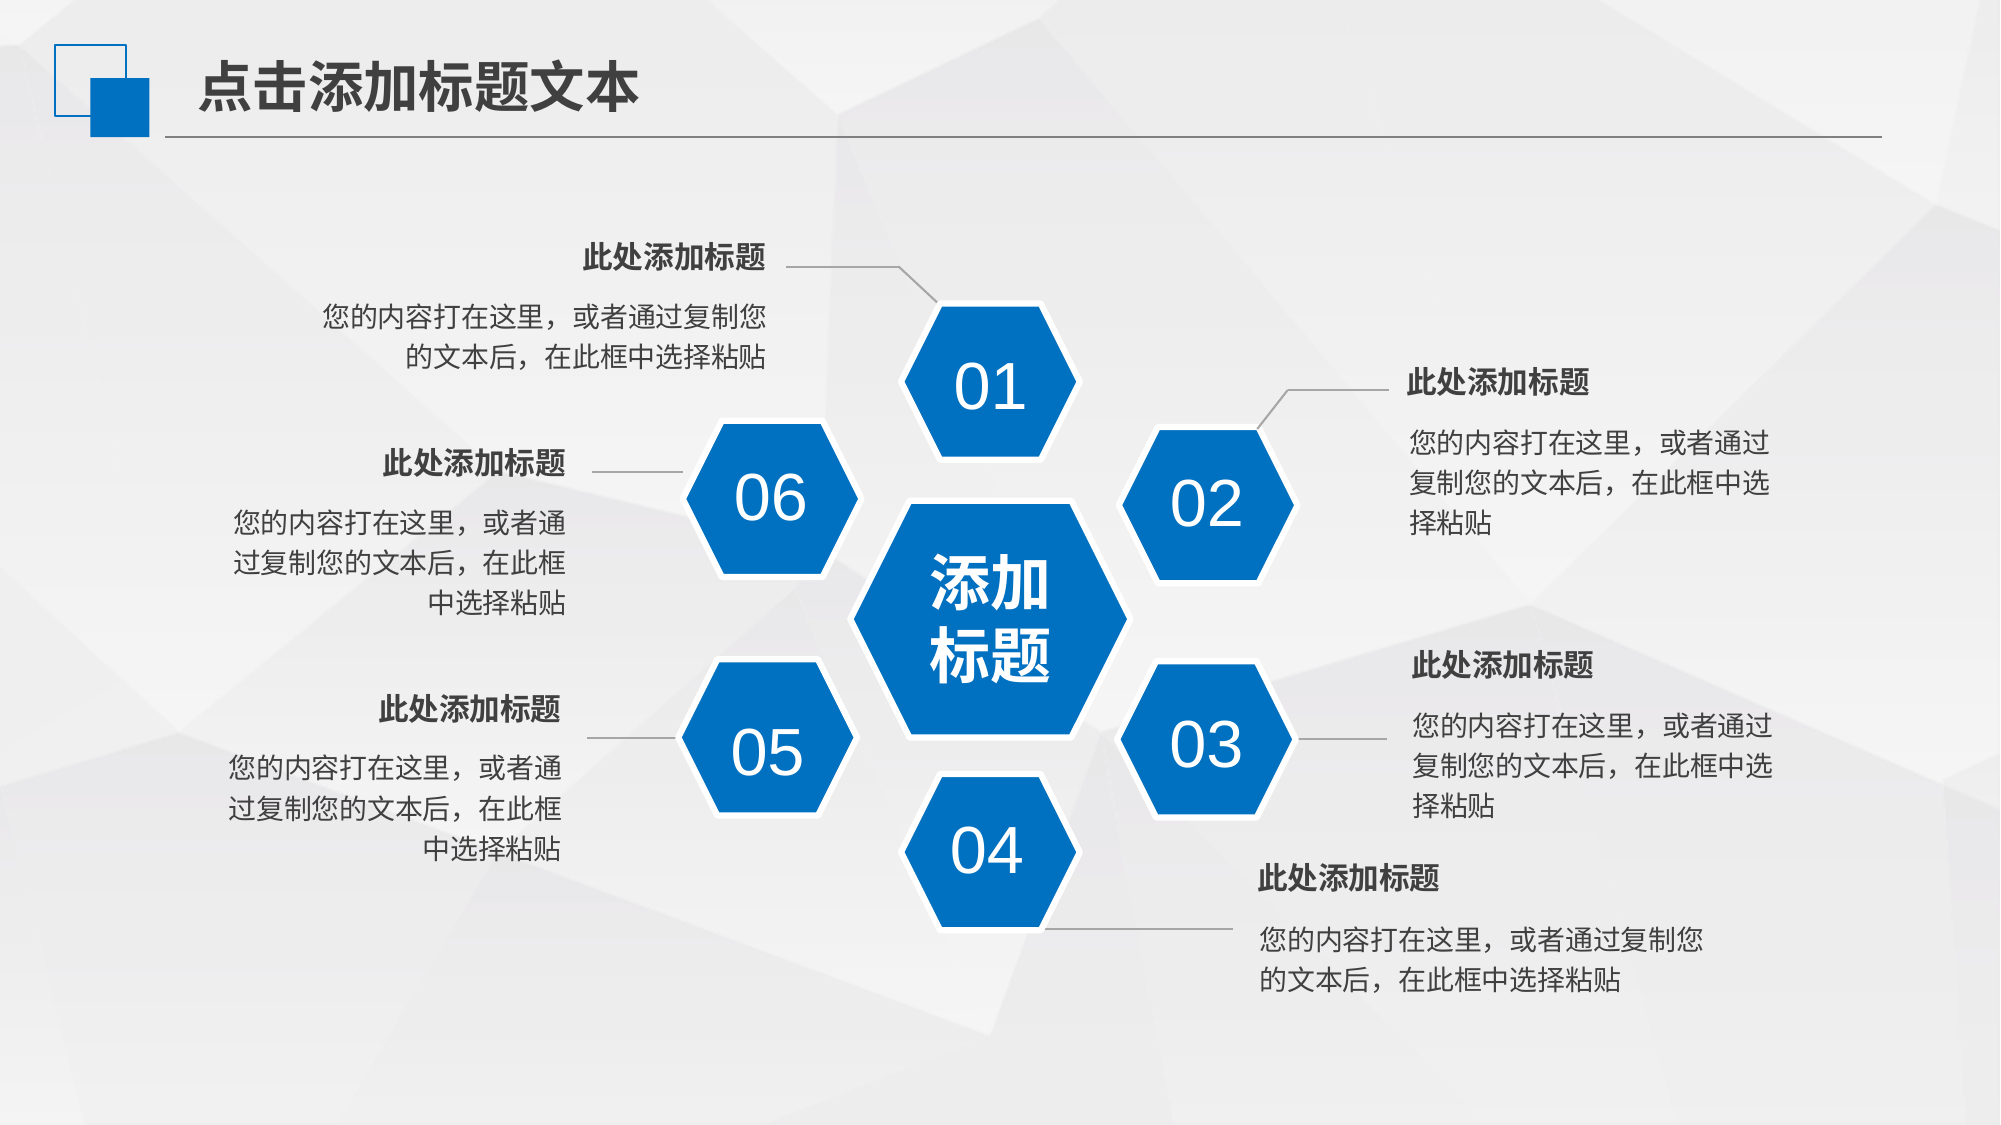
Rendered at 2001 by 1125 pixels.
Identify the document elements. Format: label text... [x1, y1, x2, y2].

text_box 此处添加标题 [1392, 356, 1603, 407]
text_box 您的内容打在这里，或者通过复制您的文本后，在此框中选择粘贴 [206, 492, 580, 626]
text_box 您的内容打在这里，或者通过复制您的文本后，在此框中选择粘贴 [291, 285, 780, 380]
picture [0, 0, 2000, 1125]
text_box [900, 773, 1081, 931]
text_box 此处添加标题 [568, 231, 780, 282]
text_box 您的内容打在这里，或者通过复制您的文本后，在此框中选择粘贴 [1398, 695, 1797, 830]
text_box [785, 266, 941, 306]
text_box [677, 659, 858, 816]
text_box 此处添加标题 [1397, 639, 1608, 690]
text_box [682, 420, 862, 578]
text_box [900, 303, 1081, 461]
text_box 此处添加标题 [364, 683, 575, 734]
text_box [1118, 426, 1298, 584]
text_box 点击添加标题文本 [182, 44, 656, 127]
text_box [1256, 389, 1389, 430]
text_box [850, 500, 1131, 738]
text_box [1116, 660, 1296, 818]
text_box 此处添加标题 [369, 437, 580, 488]
text_box 您的内容打在这里，或者通过复制您的文本后，在此框中选择粘贴 [1246, 908, 1728, 1003]
text_box 您的内容打在这里，或者通过复制您的文本后，在此框中选择粘贴 [201, 737, 576, 872]
text_box 您的内容打在这里，或者通过复制您的文本后，在此框中选择粘贴 [1395, 412, 1794, 547]
text_box 此处添加标题 [1243, 852, 1454, 903]
